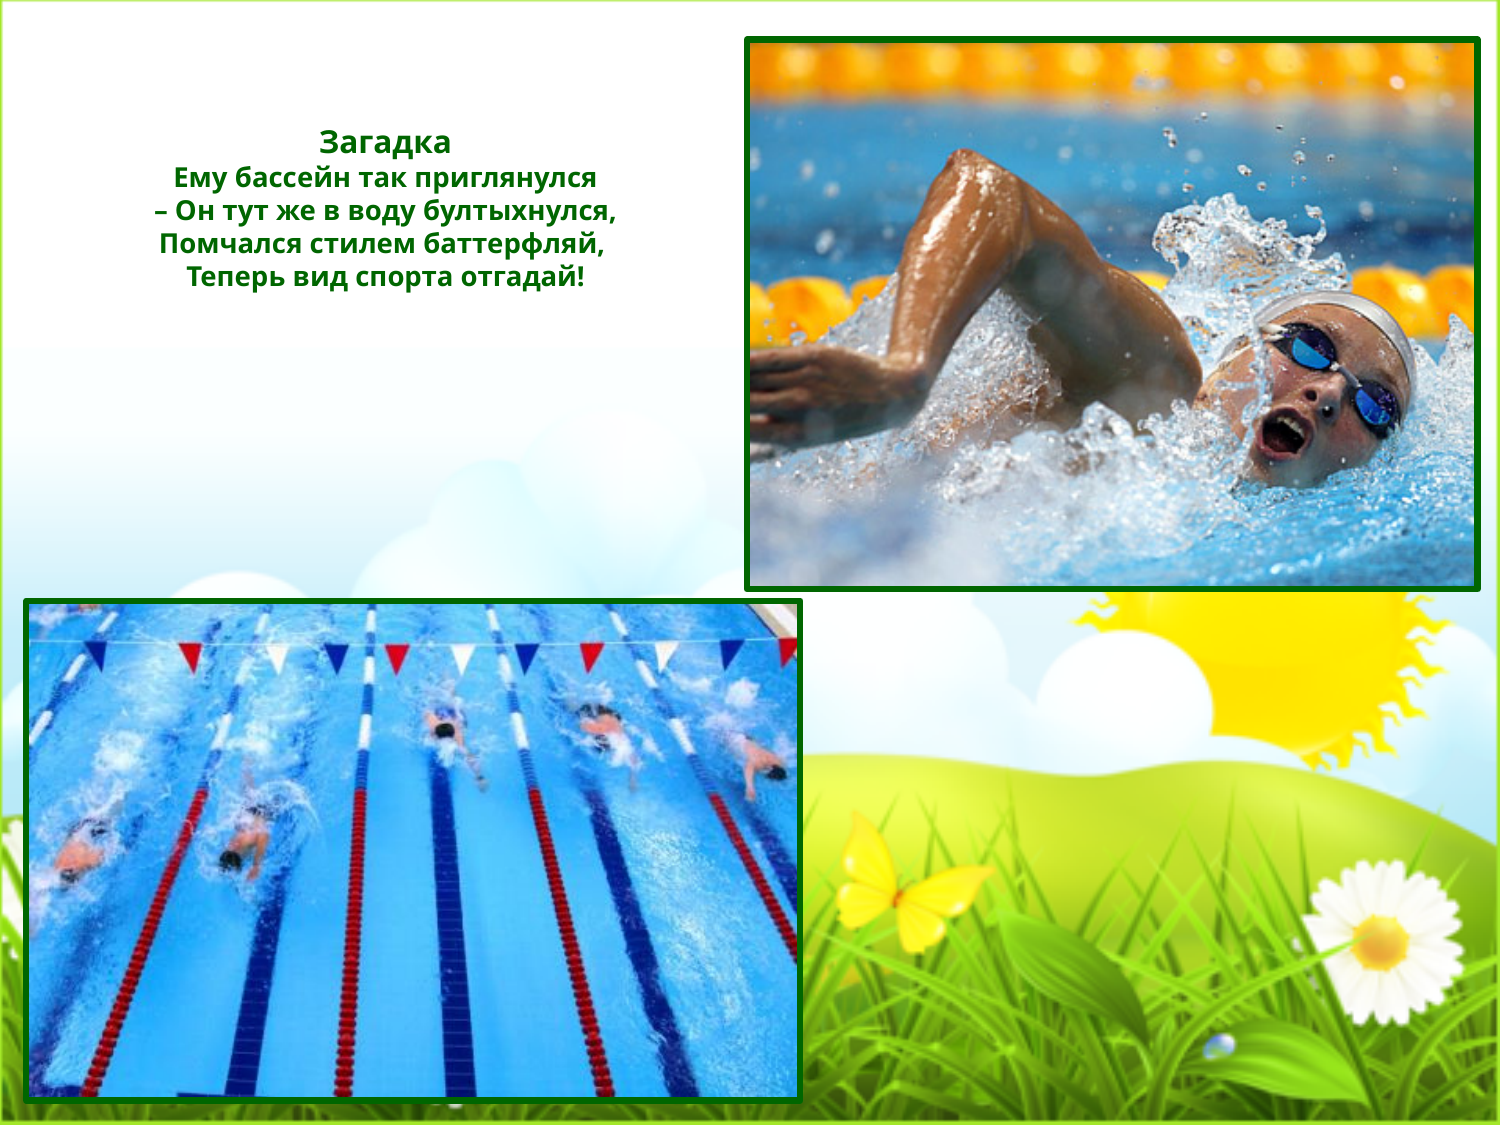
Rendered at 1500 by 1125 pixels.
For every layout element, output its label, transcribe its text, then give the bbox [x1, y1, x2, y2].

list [29, 603, 798, 1098]
title Загадка Ему бассейн так приглянулся – Он тут же в воду бултыхнулся, Помчался стилем баттерфляй, Теперь вид спорта отгадай! [0, 113, 744, 302]
picture [749, 42, 1475, 587]
picture [0, 0, 1500, 1125]
